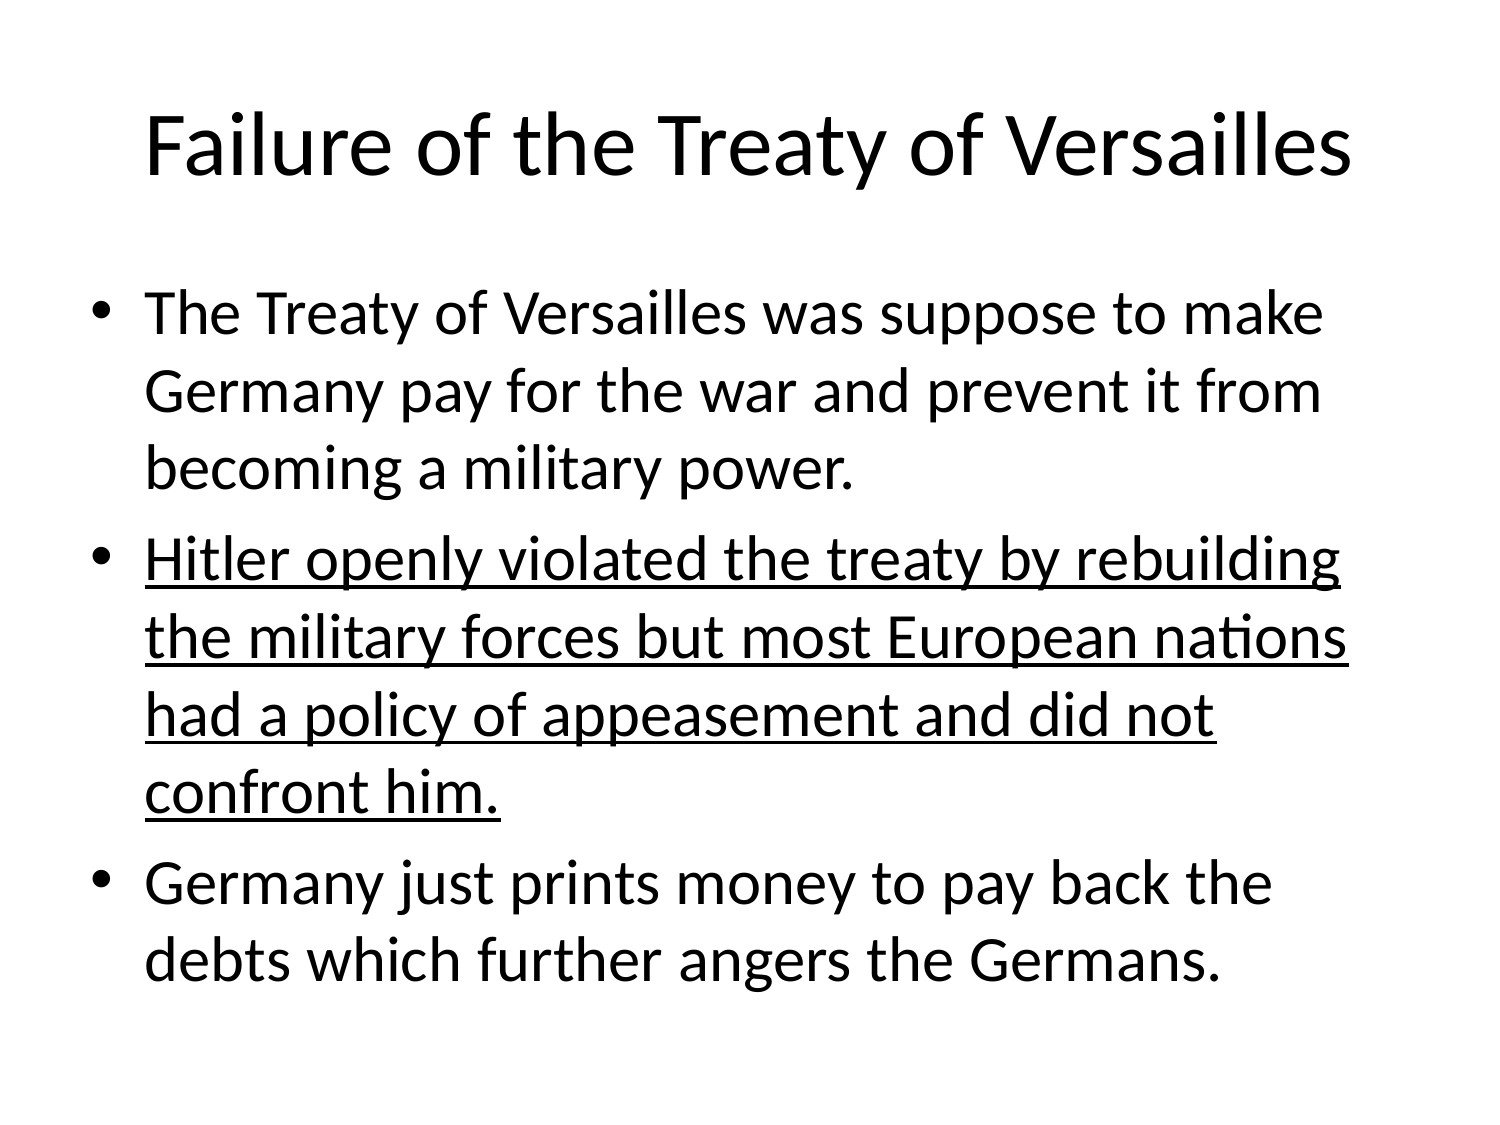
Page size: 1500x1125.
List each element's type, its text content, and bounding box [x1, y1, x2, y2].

list The Treaty of Versailles was suppose to make Germany pay for the war and prevent it from becoming a military power. Hitler openly violated the treaty by rebuilding the military forces but most European nations had a policy of appeasement and did not confront him. Germany just prints money to pay back the debts which further angers the Germans. [75, 262, 1425, 1005]
title Failure of the Treaty of Versailles [75, 45, 1425, 233]
